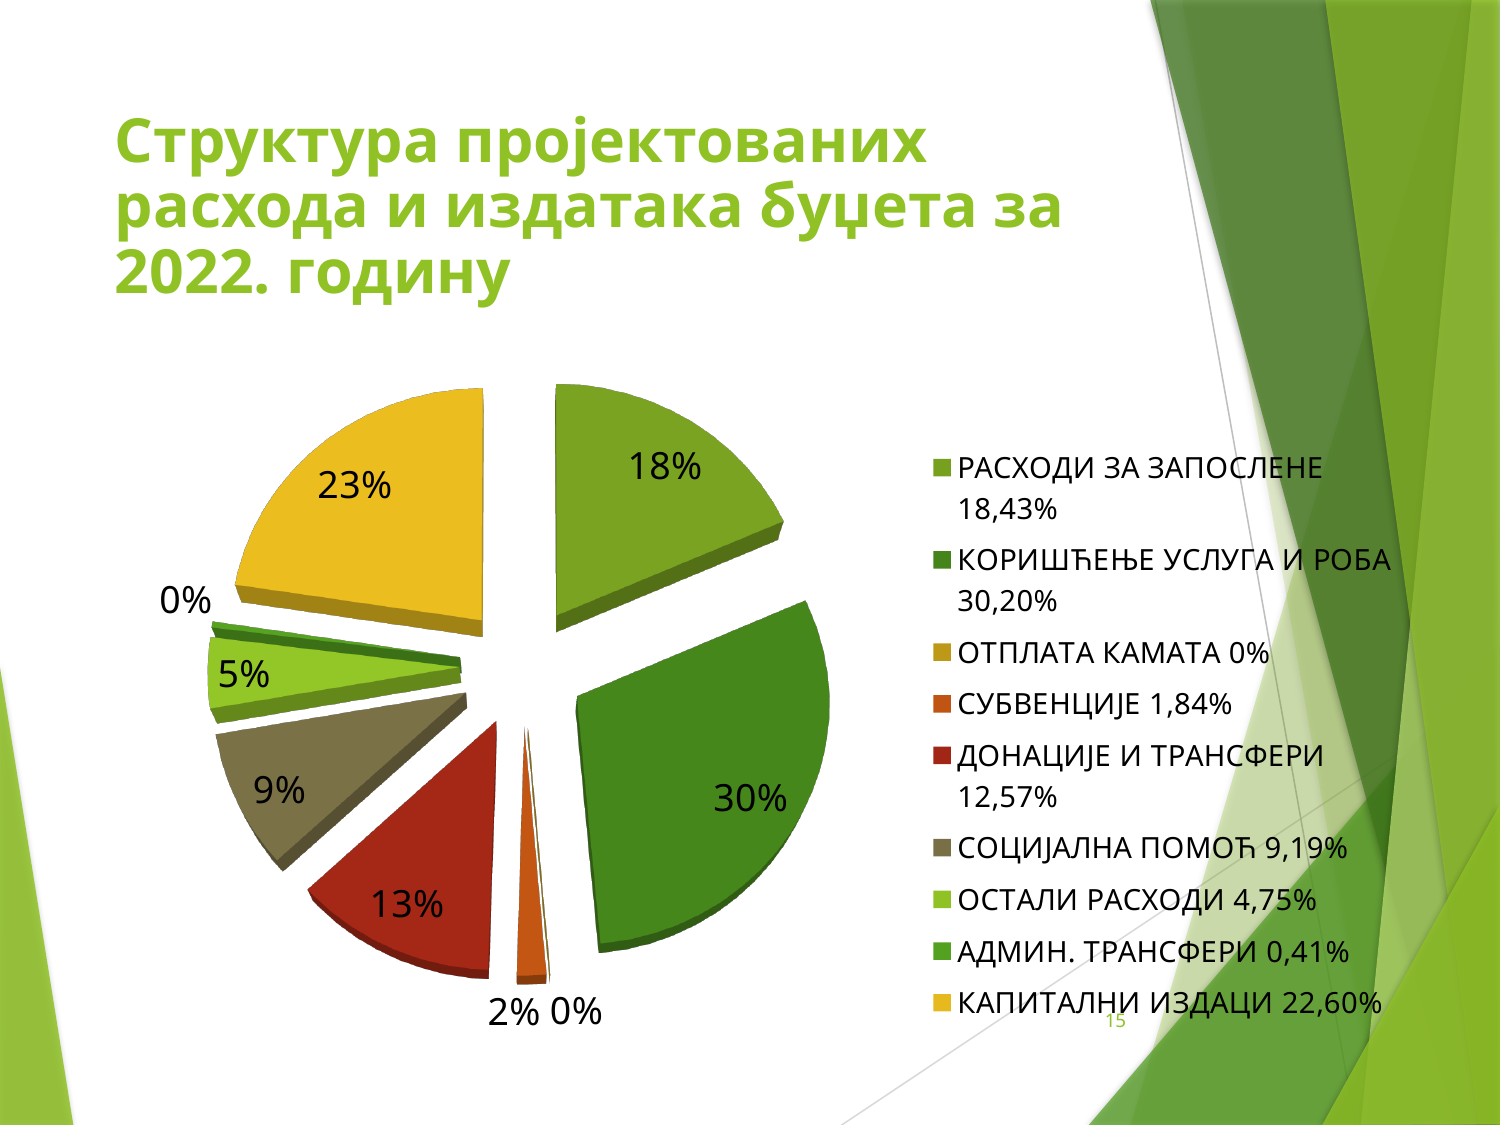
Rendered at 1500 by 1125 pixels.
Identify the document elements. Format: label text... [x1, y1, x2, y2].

title Структура пројектованих расхода и издатака буџета за 2022. годину [99, 99, 1142, 261]
chart [74, 261, 1426, 1060]
